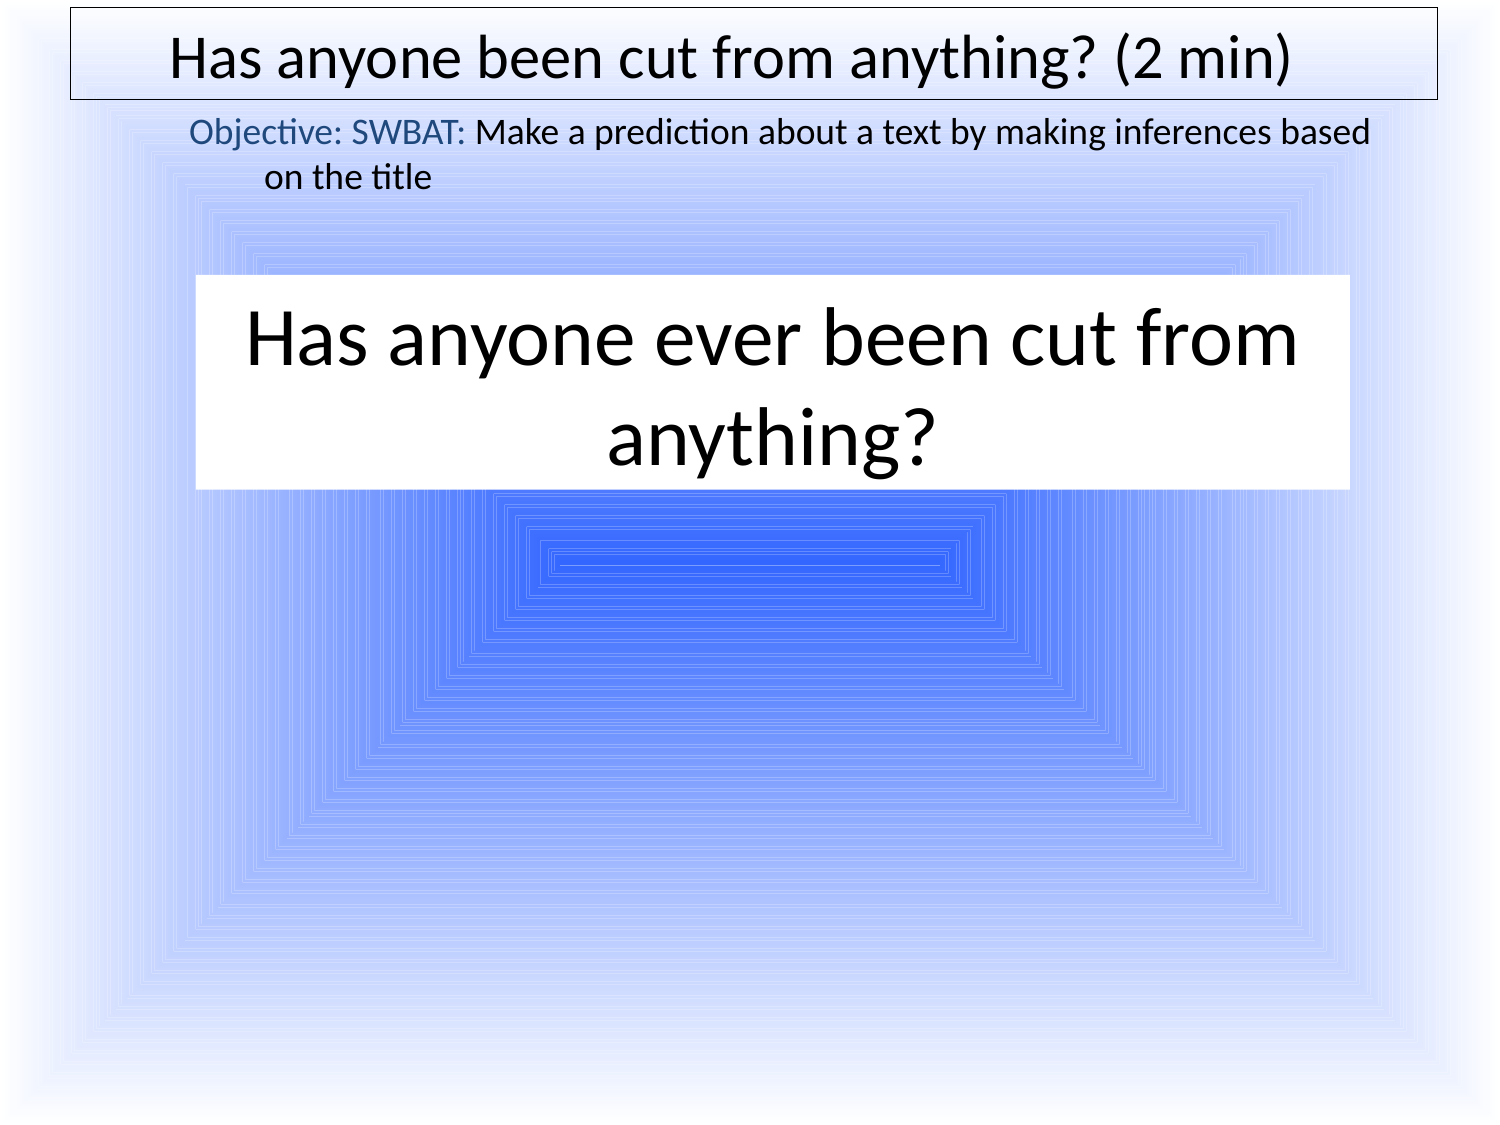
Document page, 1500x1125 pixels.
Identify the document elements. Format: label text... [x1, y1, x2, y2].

title Has anyone been cut from anything? (2 min) [70, 7, 1438, 100]
text_box Objective: SWBAT: Make a prediction about a text by making inferences based on the title [70, 99, 1413, 205]
text_box Has anyone ever been cut from anything? [195, 274, 1350, 490]
